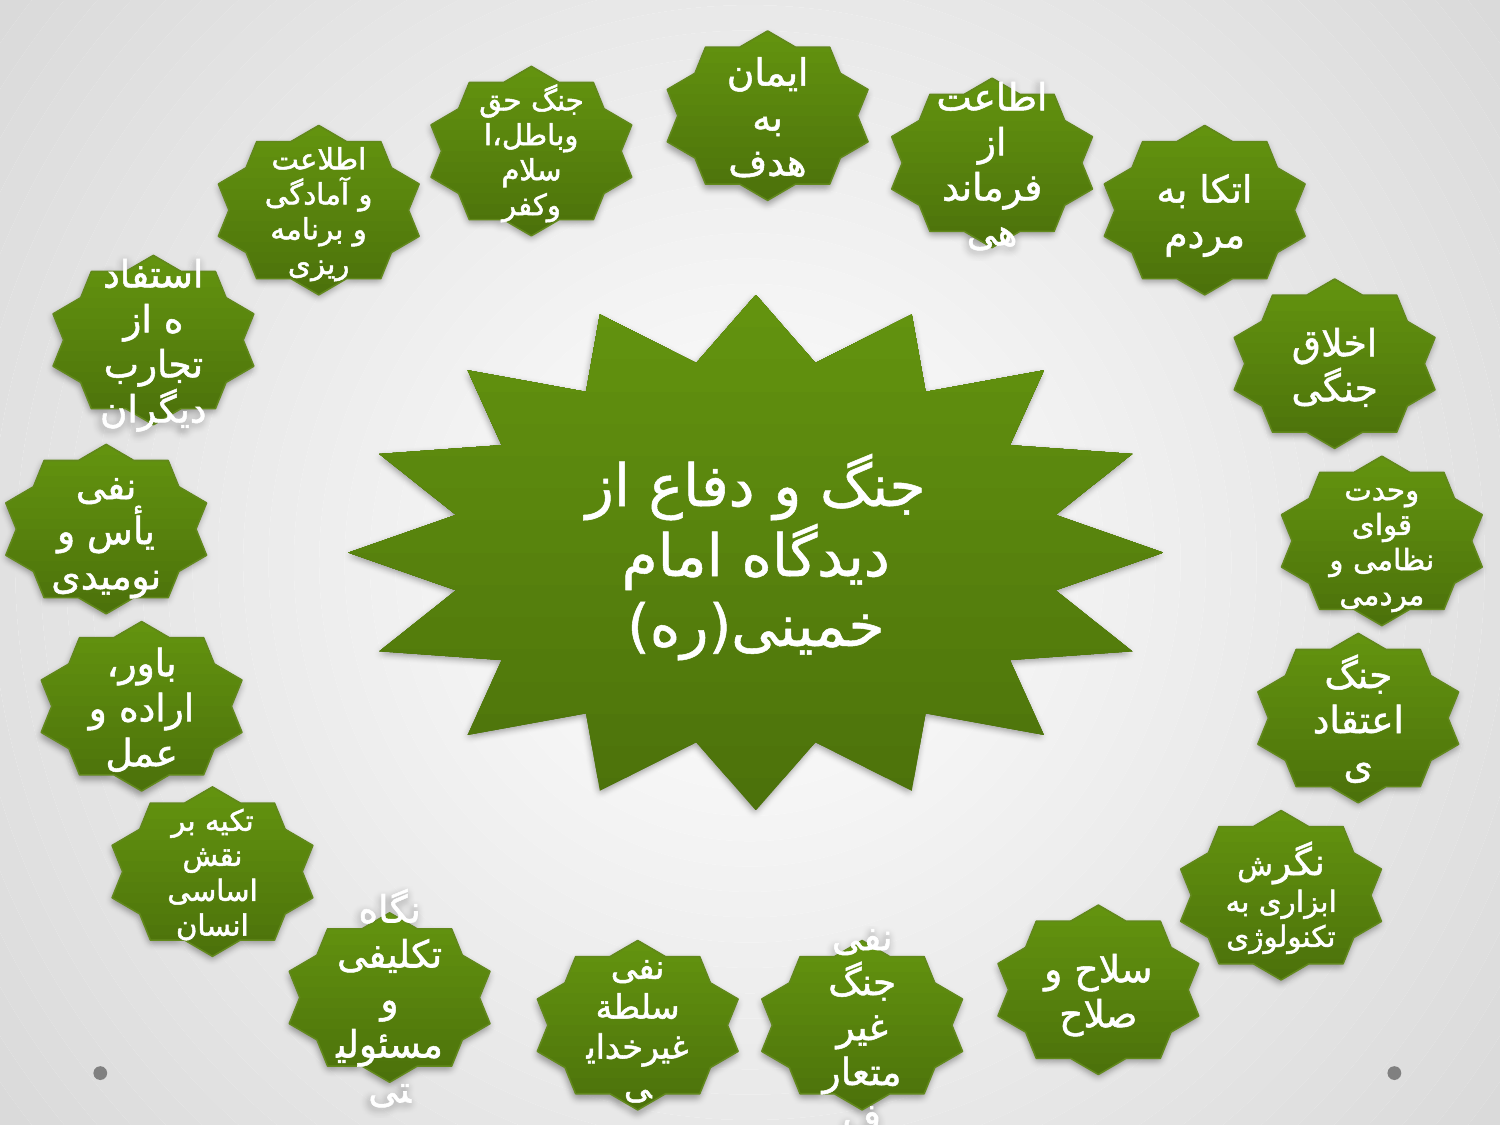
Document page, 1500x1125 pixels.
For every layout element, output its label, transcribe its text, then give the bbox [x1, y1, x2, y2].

text_box اطاعت از فرماندهی [890, 77, 1094, 249]
text_box نگرش ابزاری به تکنولوژی [1179, 809, 1383, 981]
text_box اتکا به مردم [1103, 124, 1306, 296]
text_box اطلاعت و آمادگی و برنامه ریزی [217, 124, 420, 296]
text_box اخلاق جنگی [1233, 278, 1436, 450]
text_box سلاح و صلاح [997, 904, 1200, 1076]
text_box نفی سلطة غیرخدایی [536, 939, 739, 1111]
text_box جنگ حق وباطل،اسلام وکفر [430, 65, 633, 237]
text_box استفاده از تجارب دیگران [52, 254, 255, 426]
text_box نفی یأس و نومیدی [5, 443, 208, 615]
text_box وحدت قوای نظامی و مردمی [1280, 455, 1483, 627]
text_box نفی جنگ غیر متعارف [761, 939, 964, 1111]
text_box ایمان به هدف [666, 30, 869, 202]
text_box جنگ و دفاع از دیدگاه امام خمینی(ره) [348, 294, 1164, 811]
text_box تکیه بر نقش اساسی انسان [111, 786, 314, 958]
text_box جنگ اعتقادی [1257, 632, 1460, 804]
text_box باور، اراده و عمل [40, 620, 243, 792]
text_box نگاه تکلیفی و مسئولیتی [288, 912, 491, 1083]
